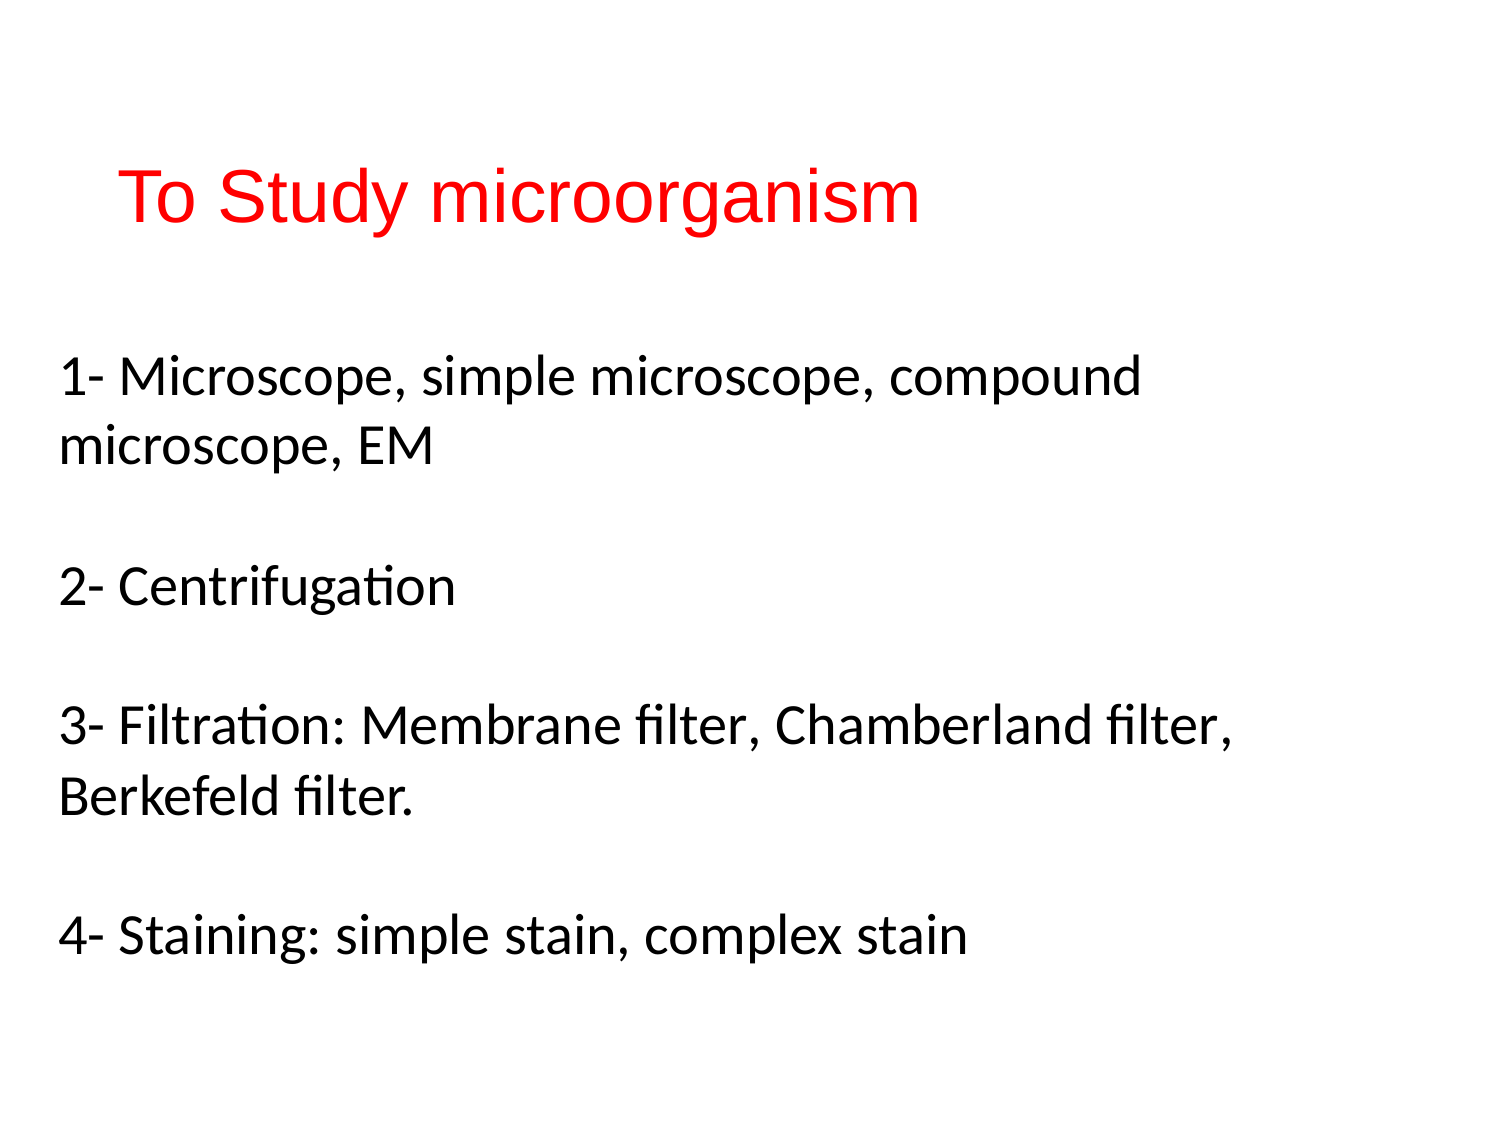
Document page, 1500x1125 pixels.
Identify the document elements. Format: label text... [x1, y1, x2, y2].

text_box 1- Microscope, simple microscope, compound microscope, EM 2- Centrifugation 3- Filtration: Membrane filter, Chamberland filter, Berkefeld filter. 4- Staining: simple stain, complex stain [43, 329, 1381, 1044]
text_box To Study microorganism [102, 139, 1026, 245]
